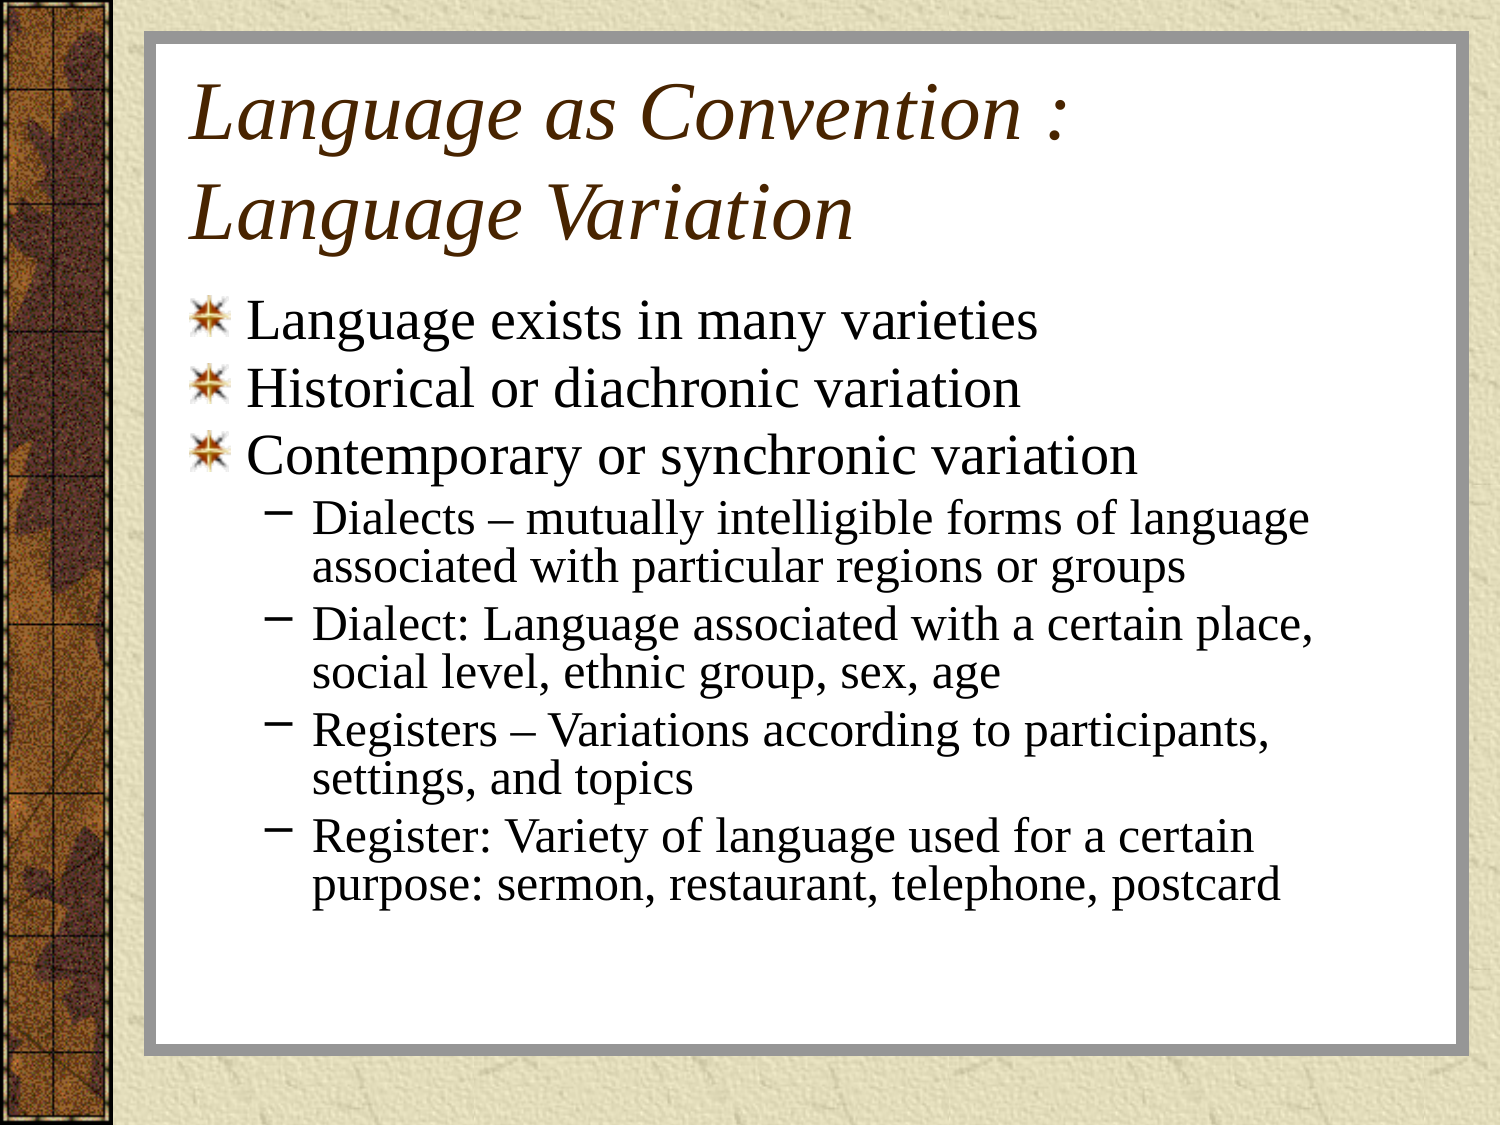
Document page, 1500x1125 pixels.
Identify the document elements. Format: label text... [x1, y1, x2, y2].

title Language as Convention : Language Variation [174, 62, 1450, 250]
picture [0, 0, 1500, 1125]
list Language exists in many varieties Historical or diachronic variation Contemporary or synchronic variation Dialects – mutually intelligible forms of language associated with particular regions or groups Dialect: Language associated with a certain place, social level, ethnic group, sex, age Registers – Variations according to participants, settings, and topics Register: Variety of language used for a certain purpose: sermon, restaurant, telephone, postcard [174, 287, 1450, 963]
